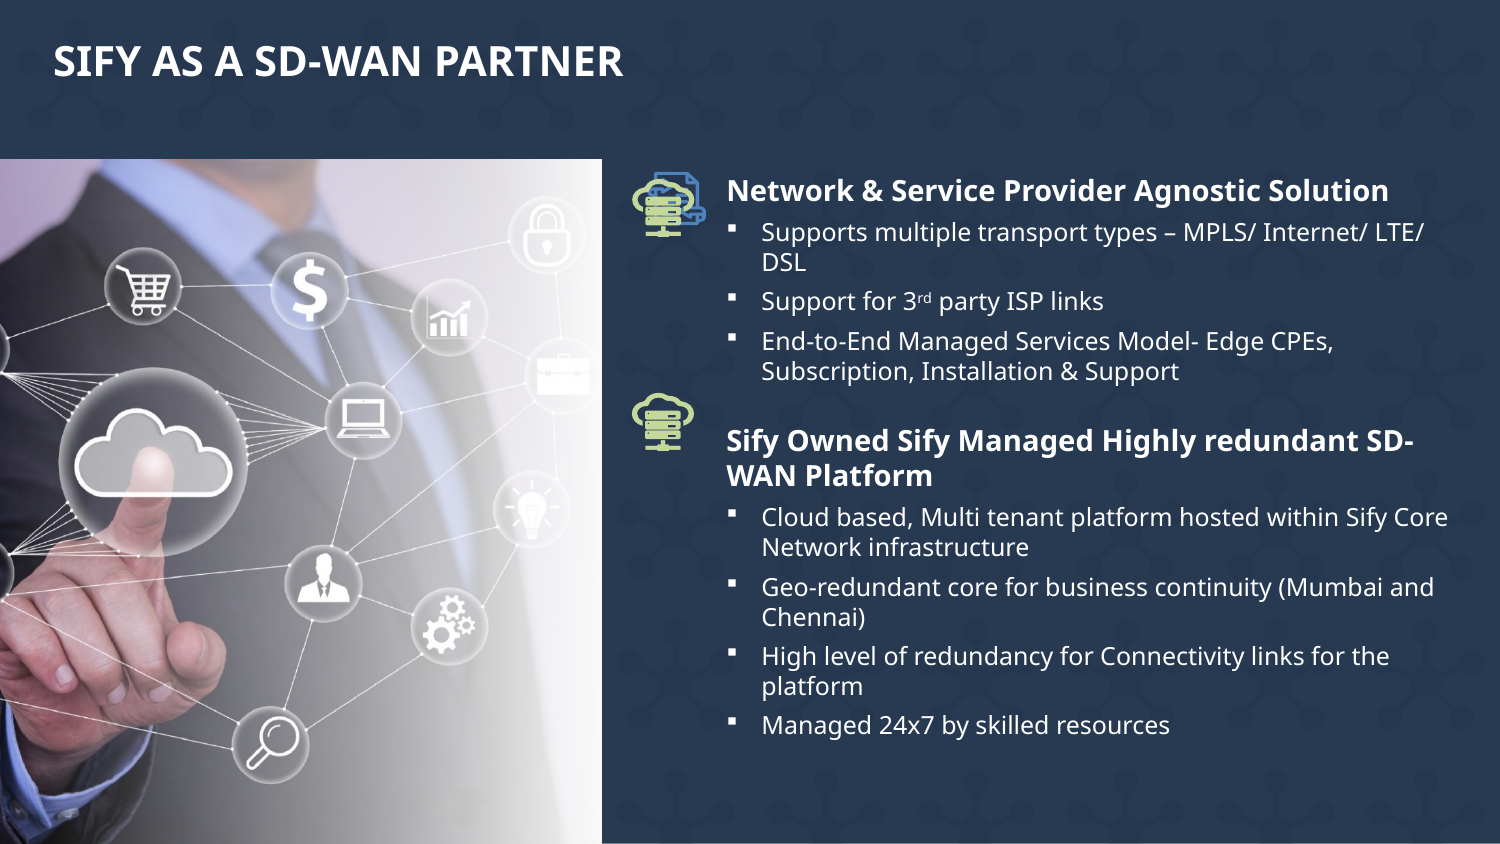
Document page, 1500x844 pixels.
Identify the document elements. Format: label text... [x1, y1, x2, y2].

title Sify as a SD-WAN partner [53, 26, 1290, 93]
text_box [631, 392, 695, 452]
picture [0, 159, 601, 844]
text_box Network & Service Provider Agnostic Solution Supports multiple transport types – MPLS/ Internet/ LTE/ DSL Support for 3rd party ISP links End-to-End Managed Services Model- Edge CPEs, Subscription, Installation & Support Sify Owned Sify Managed Highly redundant SD-WAN Platform Cloud based, Multi tenant platform hosted within Sify Core Network infrastructure Geo-redundant core for business continuity (Mumbai and Chennai) High level of redundancy for Connectivity links for the platform Managed 24x7 by skilled resources [726, 172, 1450, 740]
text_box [646, 171, 707, 226]
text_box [631, 178, 695, 238]
